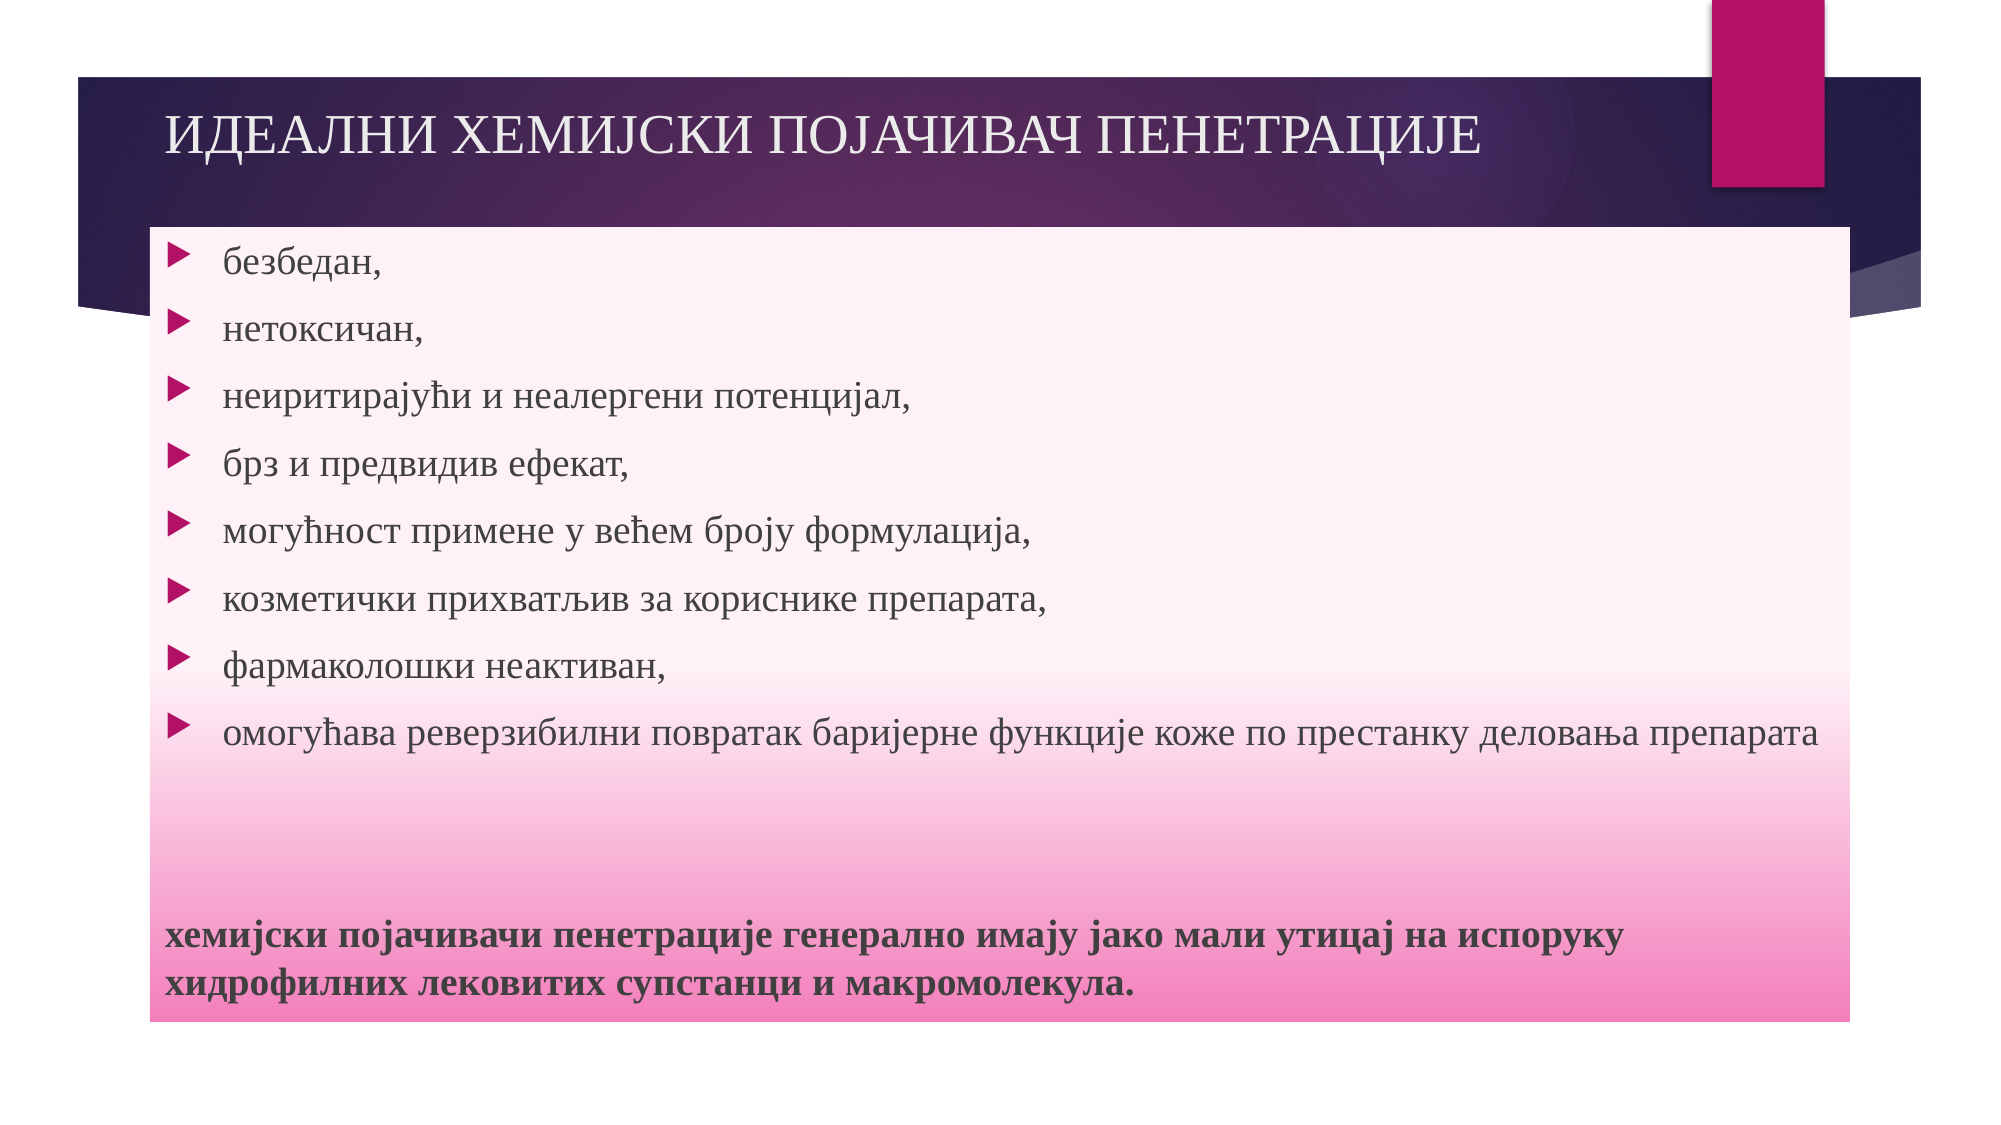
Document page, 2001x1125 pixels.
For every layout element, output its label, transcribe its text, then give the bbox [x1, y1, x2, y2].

list безбедан, нетоксичан, неиритирајући и неалергени потенцијал, брз и предвидив ефекат, могућност примене у већем броју формулација, козметички прихватљив за кориснике препарата, фармаколошки неактиван, омогућава реверзибилни повратак баријерне функције коже по престанку деловања препарата хемијски појачивачи пенетрације генерално имају јако мали утицај на испоруку хидрофилних лековитих супстанци и макромолекула. [149, 227, 1850, 1022]
title ИДЕАЛНИ ХЕМИЈСКИ ПОЈАЧИВАЧ ПЕНЕТРАЦИЈЕ [149, 0, 1851, 262]
